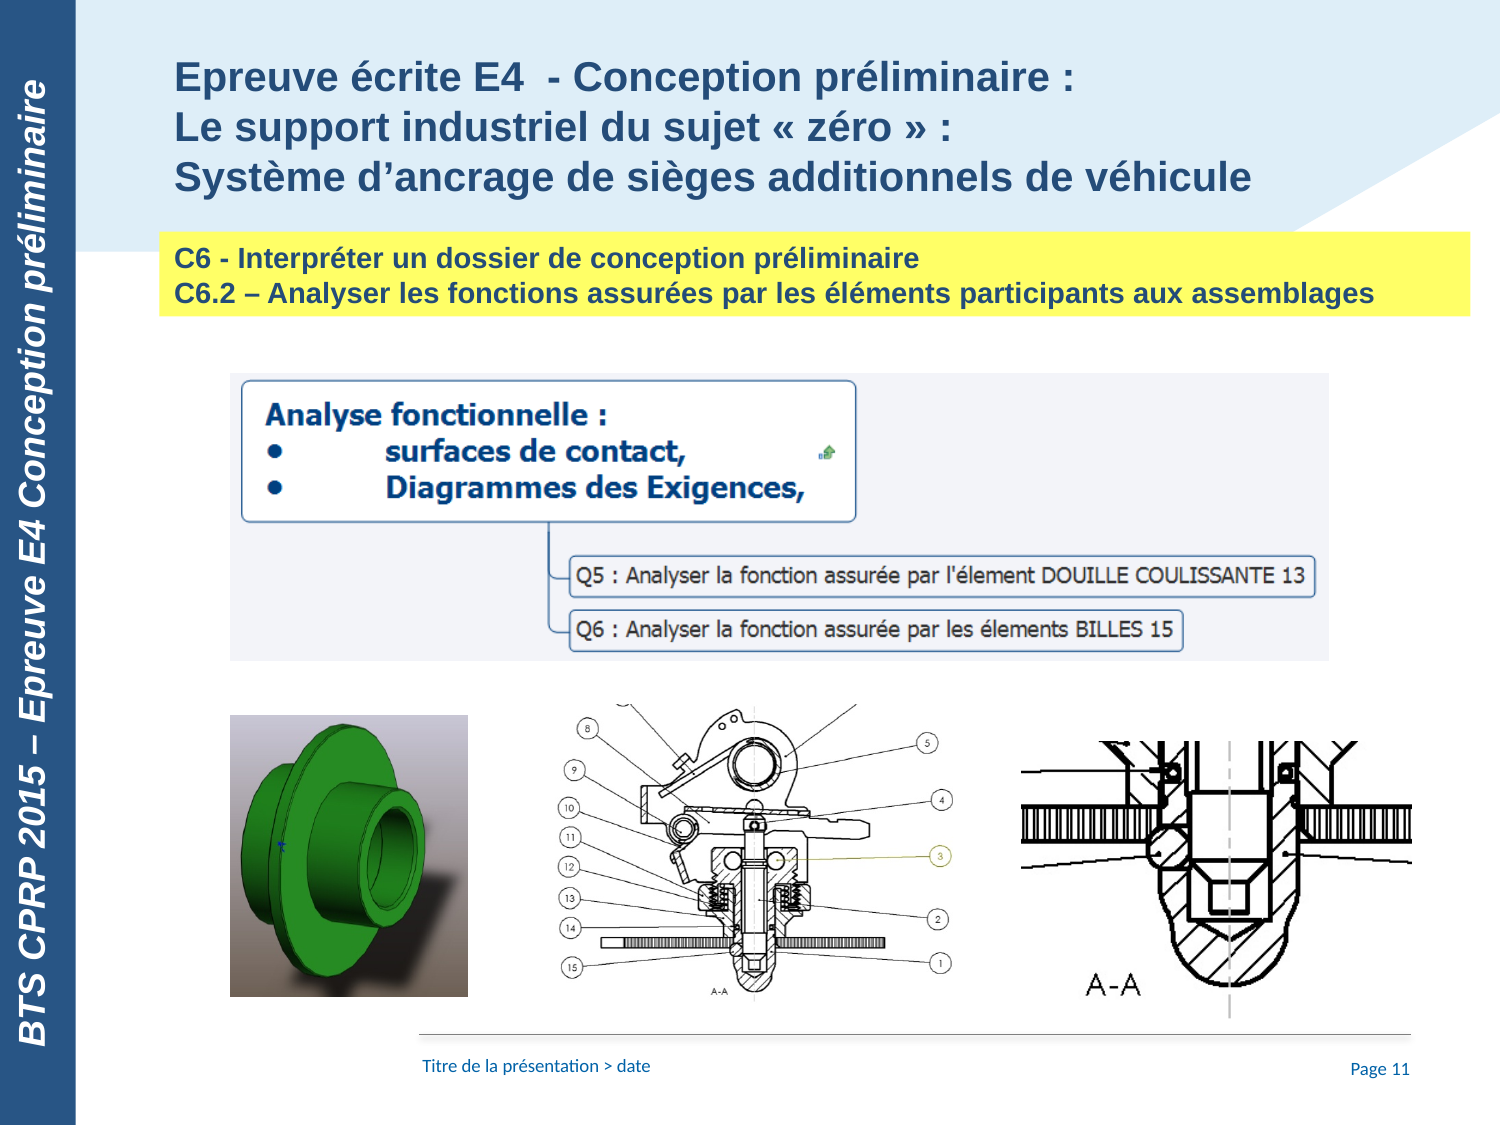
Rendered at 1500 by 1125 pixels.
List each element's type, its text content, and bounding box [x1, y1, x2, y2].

text_box BTS CPRP 2015 – Epreuve E4 Conception préliminaire [0, 0, 76, 1125]
picture [1021, 740, 1412, 1028]
picture [229, 373, 1330, 662]
picture [548, 703, 963, 1004]
text_box C6 - Interpréter un dossier de conception préliminaire C6.2 – Analyser les fonctions assurées par les éléments participants aux assemblages [159, 231, 1471, 317]
picture [229, 715, 468, 997]
text_box Epreuve écrite E4 - Conception préliminaire : Le support industriel du sujet « zéro » : Système d’ancrage de sièges additionnels de véhicule [159, 42, 1341, 208]
